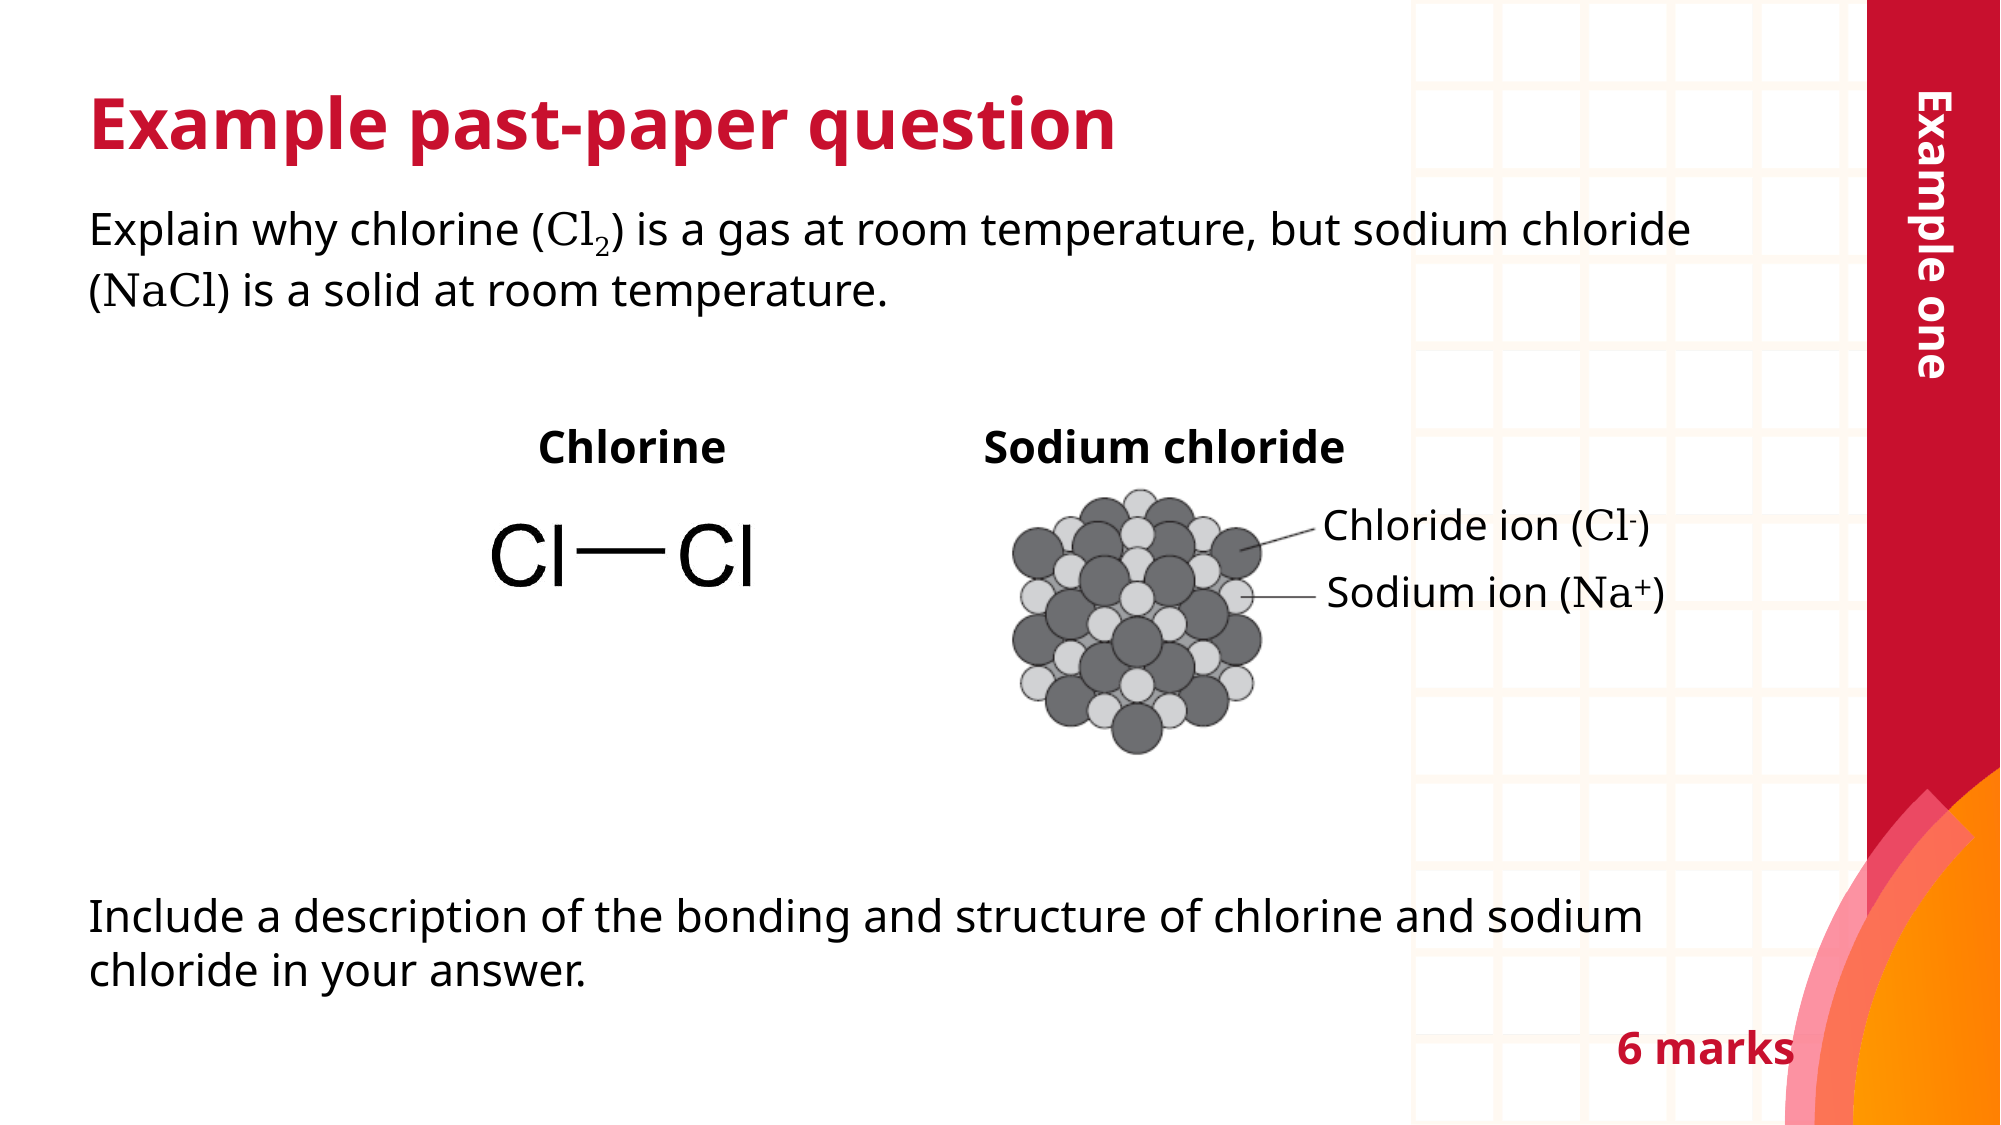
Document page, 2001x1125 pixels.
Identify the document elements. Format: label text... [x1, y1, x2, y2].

picture [481, 505, 762, 592]
text_box Example one [1867, 88, 2000, 765]
picture [1411, 0, 2000, 1125]
text_box Sodium ion (Na+) [1324, 558, 1771, 624]
picture [964, 471, 1324, 788]
text_box Chloride ion (Cl-) [1324, 491, 1767, 557]
list Explain why chlorine (Cl2) is a gas at room temperature, but sodium chloride (NaCl) is a solid at room temperature. Chlorine Sodium chloride Include a description of the bonding and structure of chlorine and sodium chloride in your answer. 6 marks [88, 200, 1796, 1080]
title Example past-paper question [88, 88, 1743, 161]
